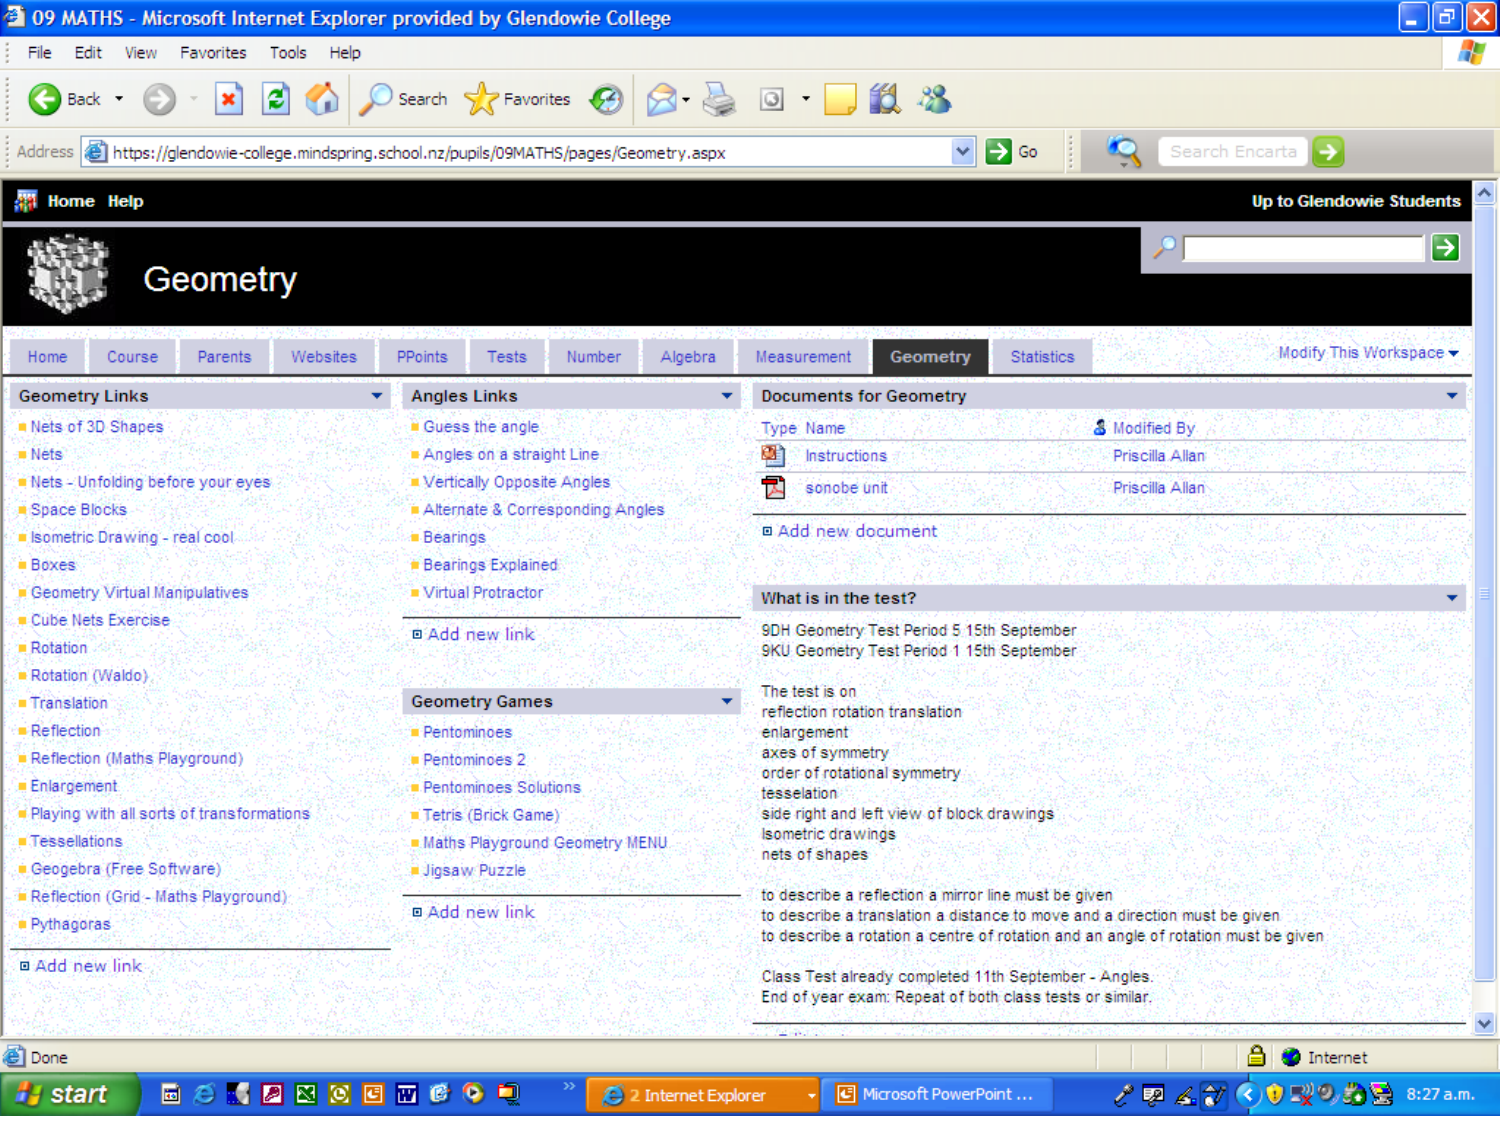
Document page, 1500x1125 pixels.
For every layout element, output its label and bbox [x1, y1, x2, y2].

list [0, 0, 1500, 1117]
